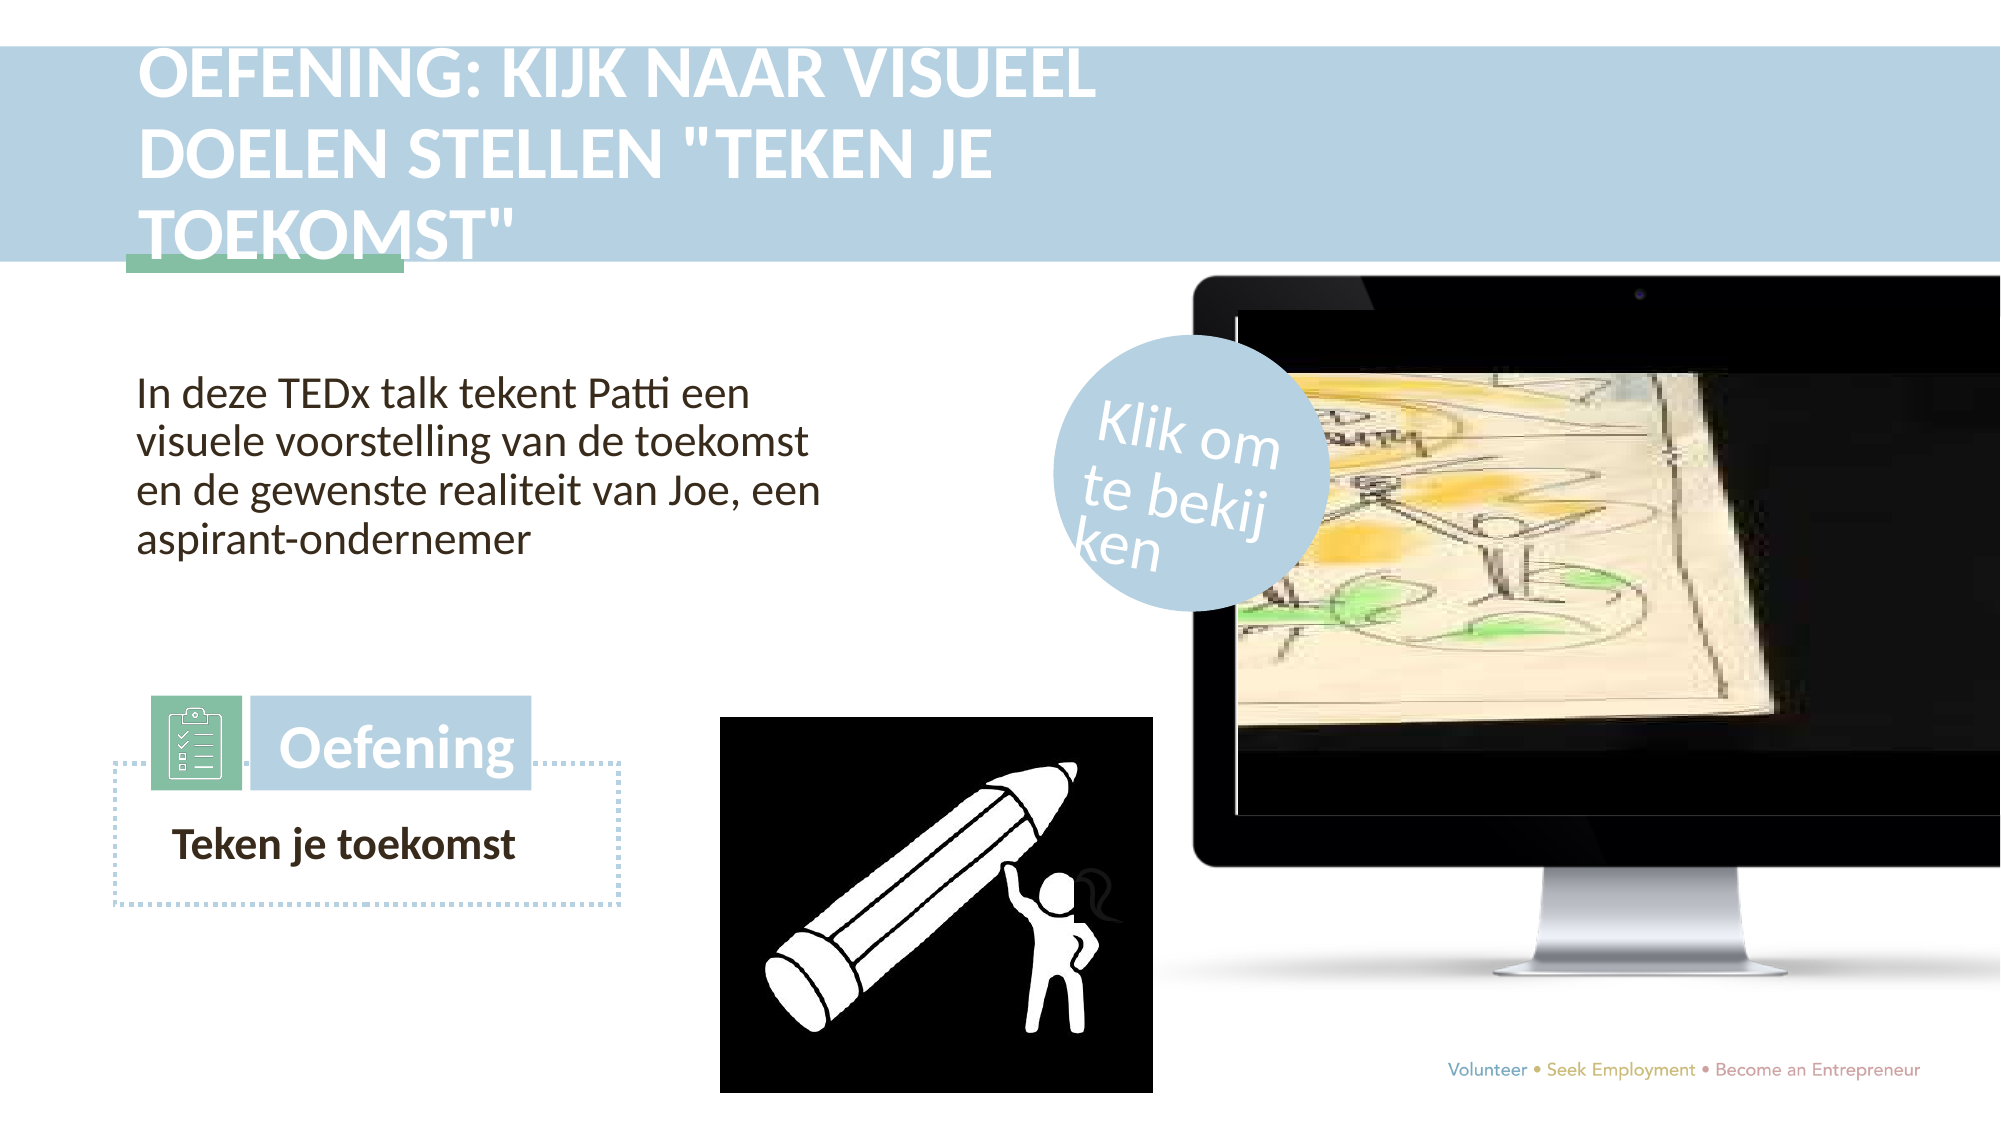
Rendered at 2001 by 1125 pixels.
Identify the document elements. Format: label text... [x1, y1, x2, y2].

picture [1418, 1046, 1971, 1103]
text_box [1053, 334, 1331, 612]
list In deze TEDx talk tekent Patti een visuele voorstelling van de toekomst en de gewenste realiteit van Joe, een aspirant-ondernemer [121, 360, 875, 629]
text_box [151, 695, 609, 791]
text_box [114, 762, 620, 906]
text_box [1237, 309, 2000, 816]
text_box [1067, 612, 2000, 1042]
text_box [719, 717, 1153, 1093]
list OEFENING: KIJK NAAR VISUEEL DOELEN STELLEN "TEKEN JE TOEKOMST" [123, 62, 1170, 247]
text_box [1067, 262, 2000, 334]
text_box Teken je toekomst [156, 812, 719, 940]
